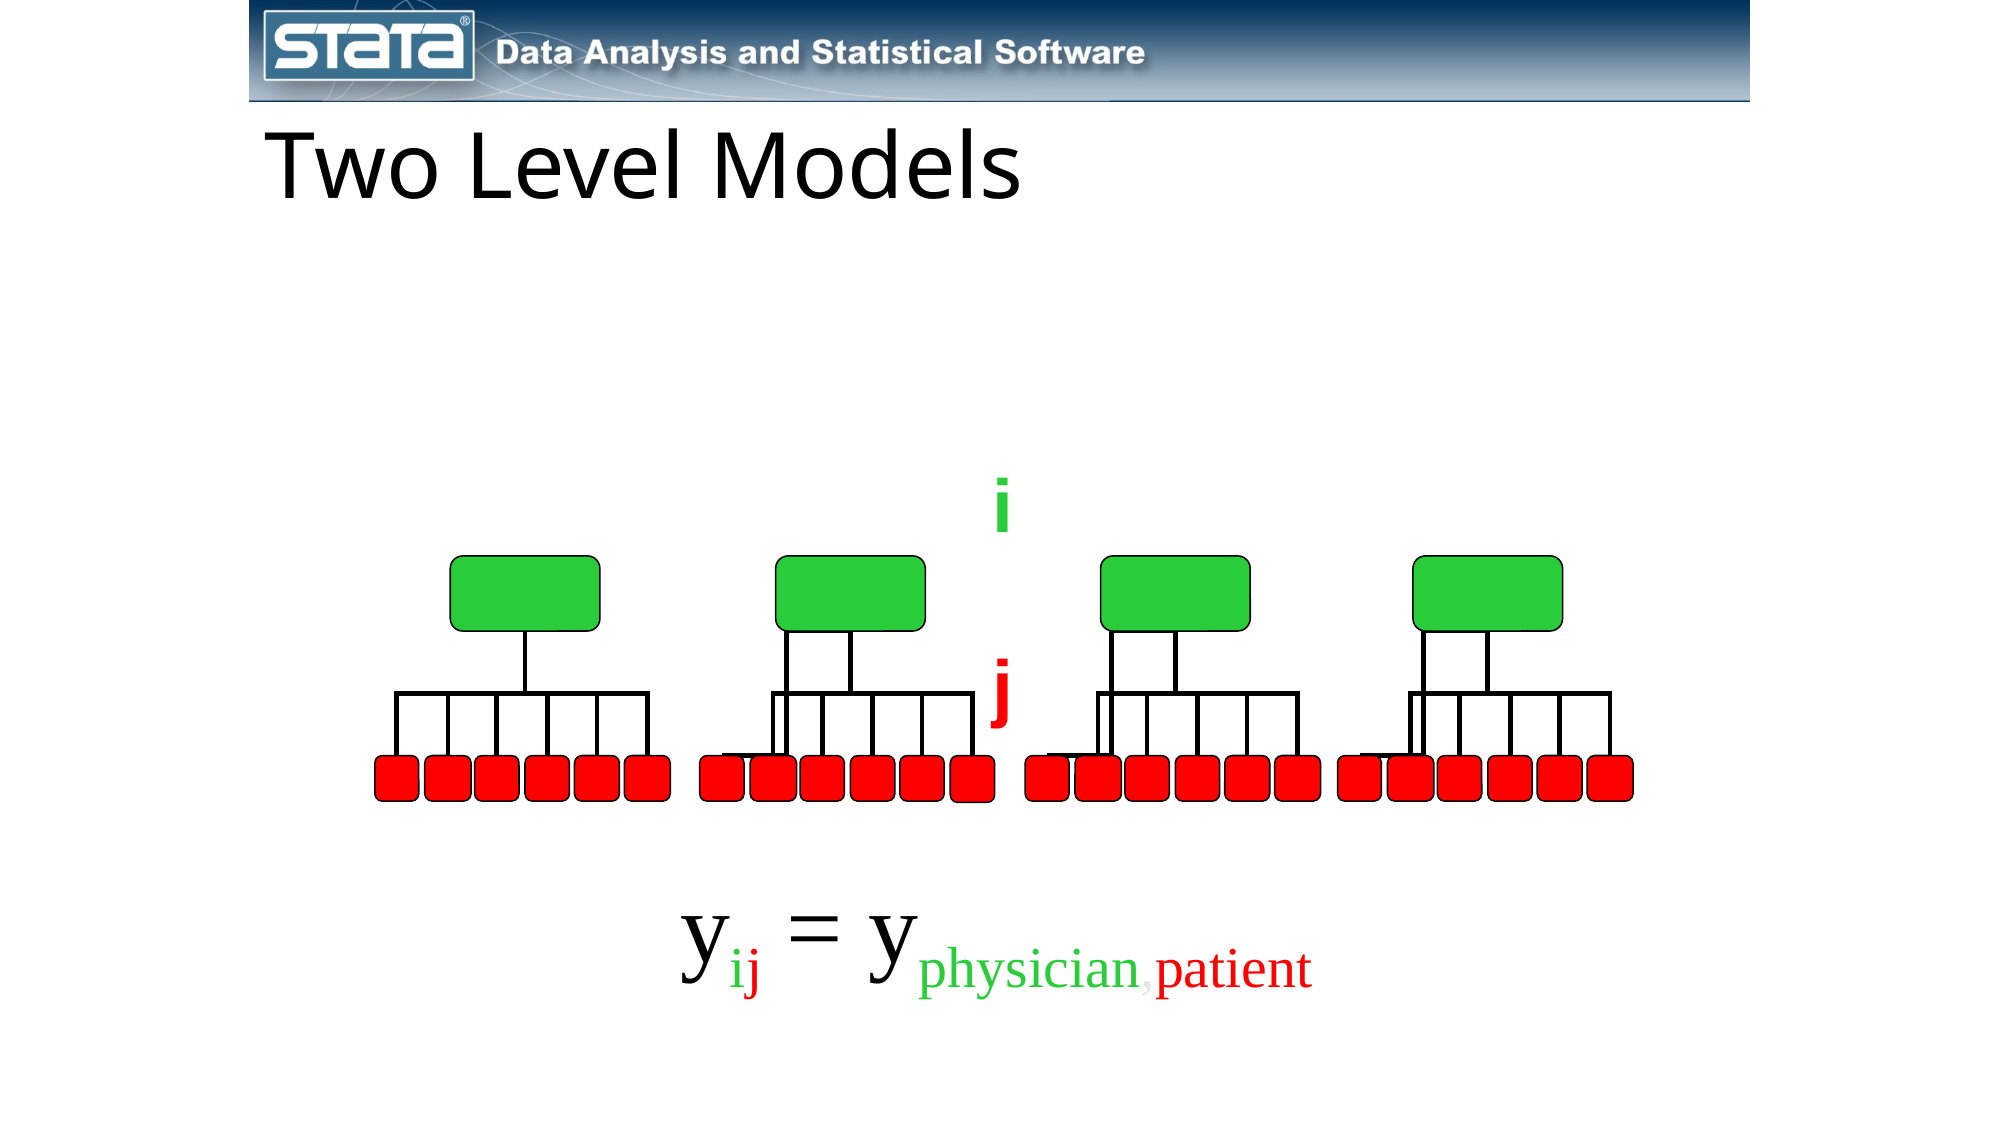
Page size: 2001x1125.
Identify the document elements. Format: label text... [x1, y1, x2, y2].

title Two Level Models [249, 102, 1750, 238]
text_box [250, 449, 1743, 993]
picture [249, 0, 1750, 102]
